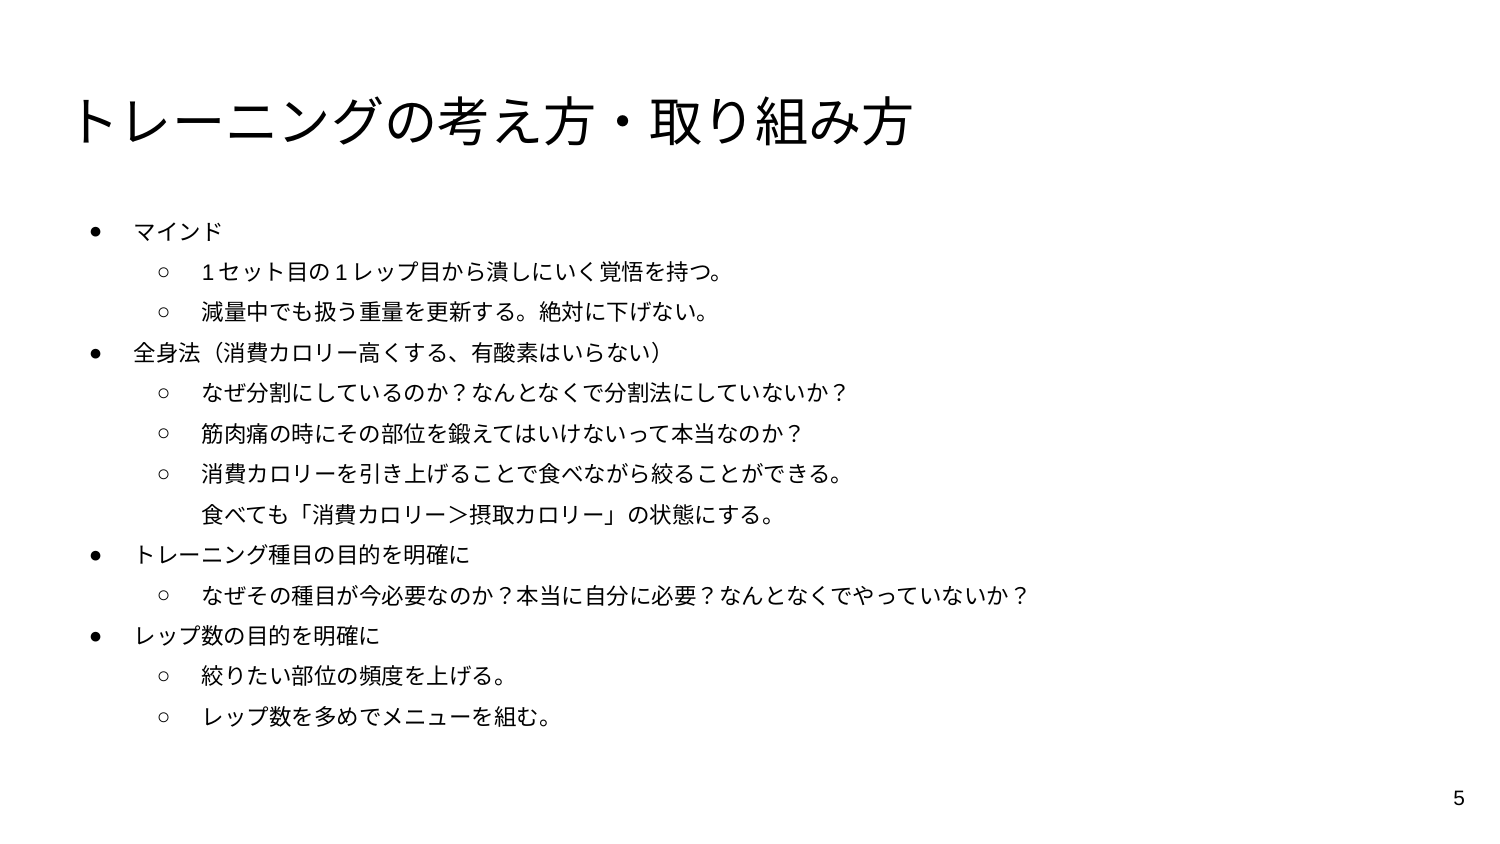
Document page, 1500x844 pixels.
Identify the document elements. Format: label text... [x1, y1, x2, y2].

title トレーニングの考え方・取り組み方 [51, 72, 1449, 167]
list マインド 1セット目の1レップ目から潰しにいく覚悟を持つ。 減量中でも扱う重量を更新する。絶対に下げない。 全身法（消費カロリー高くする、有酸素はいらない） なぜ分割にしているのか？なんとなくで分割法にしていないか？ 筋肉痛の時にその部位を鍛えてはいけないって本当なのか？ 消費カロリーを引き上げることで食べながら絞ることができる。 食べても「消費カロリー＞摂取カロリー」の状態にする。 トレーニング種目の目的を明確に なぜその種目が今必要なのか？本当に自分に必要？なんとなくでやっていないか？ レップ数の目的を明確に 絞りたい部位の頻度を上げる。 レップ数を多めでメニューを組む。 [51, 189, 1449, 750]
slide_number 5 [1389, 764, 1480, 830]
